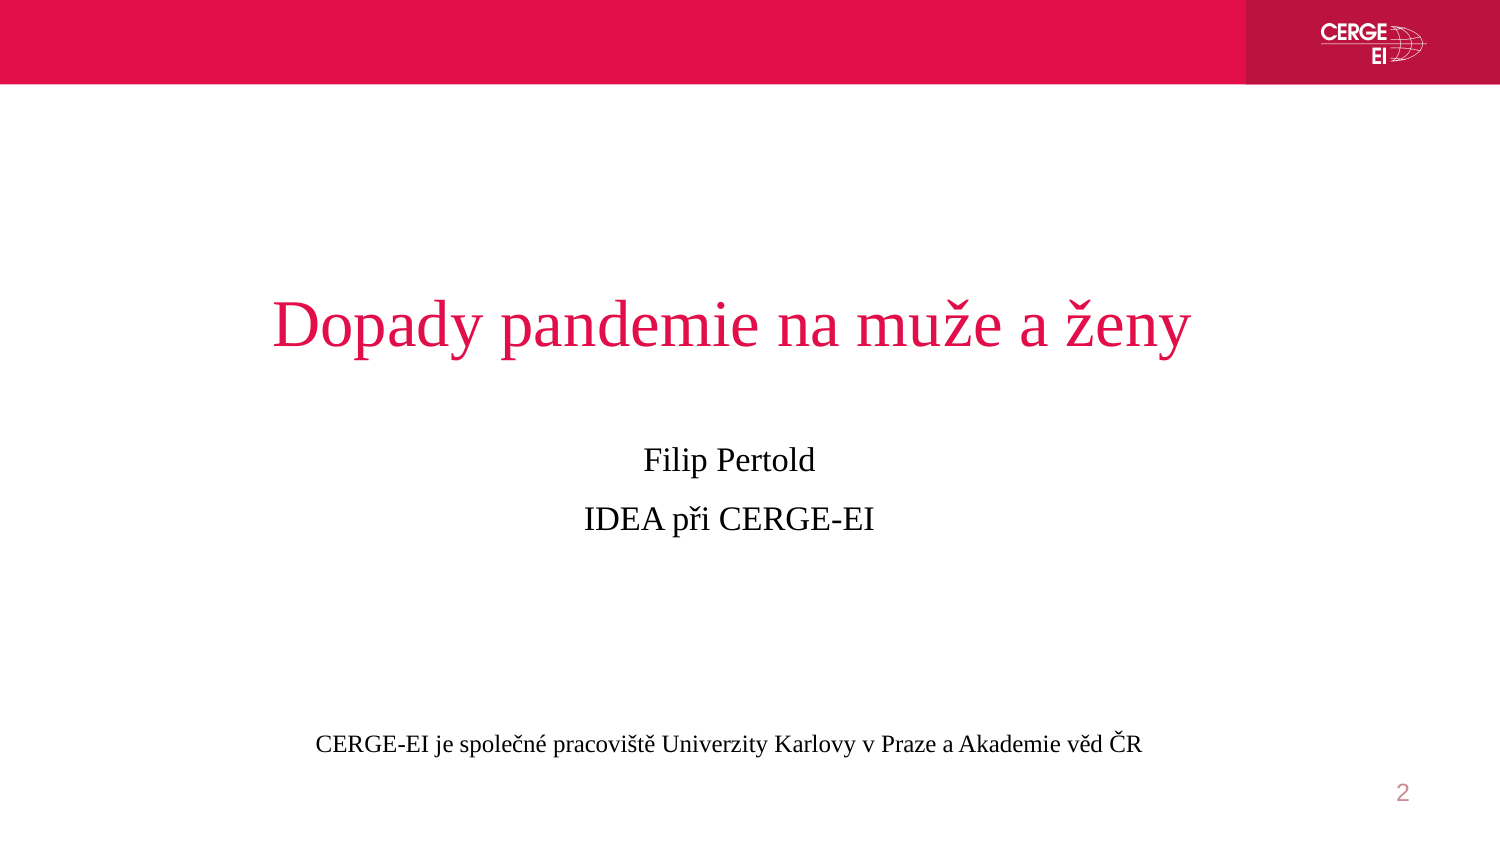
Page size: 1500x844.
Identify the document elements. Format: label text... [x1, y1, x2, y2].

picture [1321, 23, 1427, 64]
slide_number 2 [1074, 768, 1425, 814]
text_box Dopady pandemie na muže a ženy Filip Pertold IDEA při CERGE-EI CERGE-EI je společné pracoviště Univerzity Karlovy v Praze a Akademie věd ČR [125, 281, 1322, 777]
